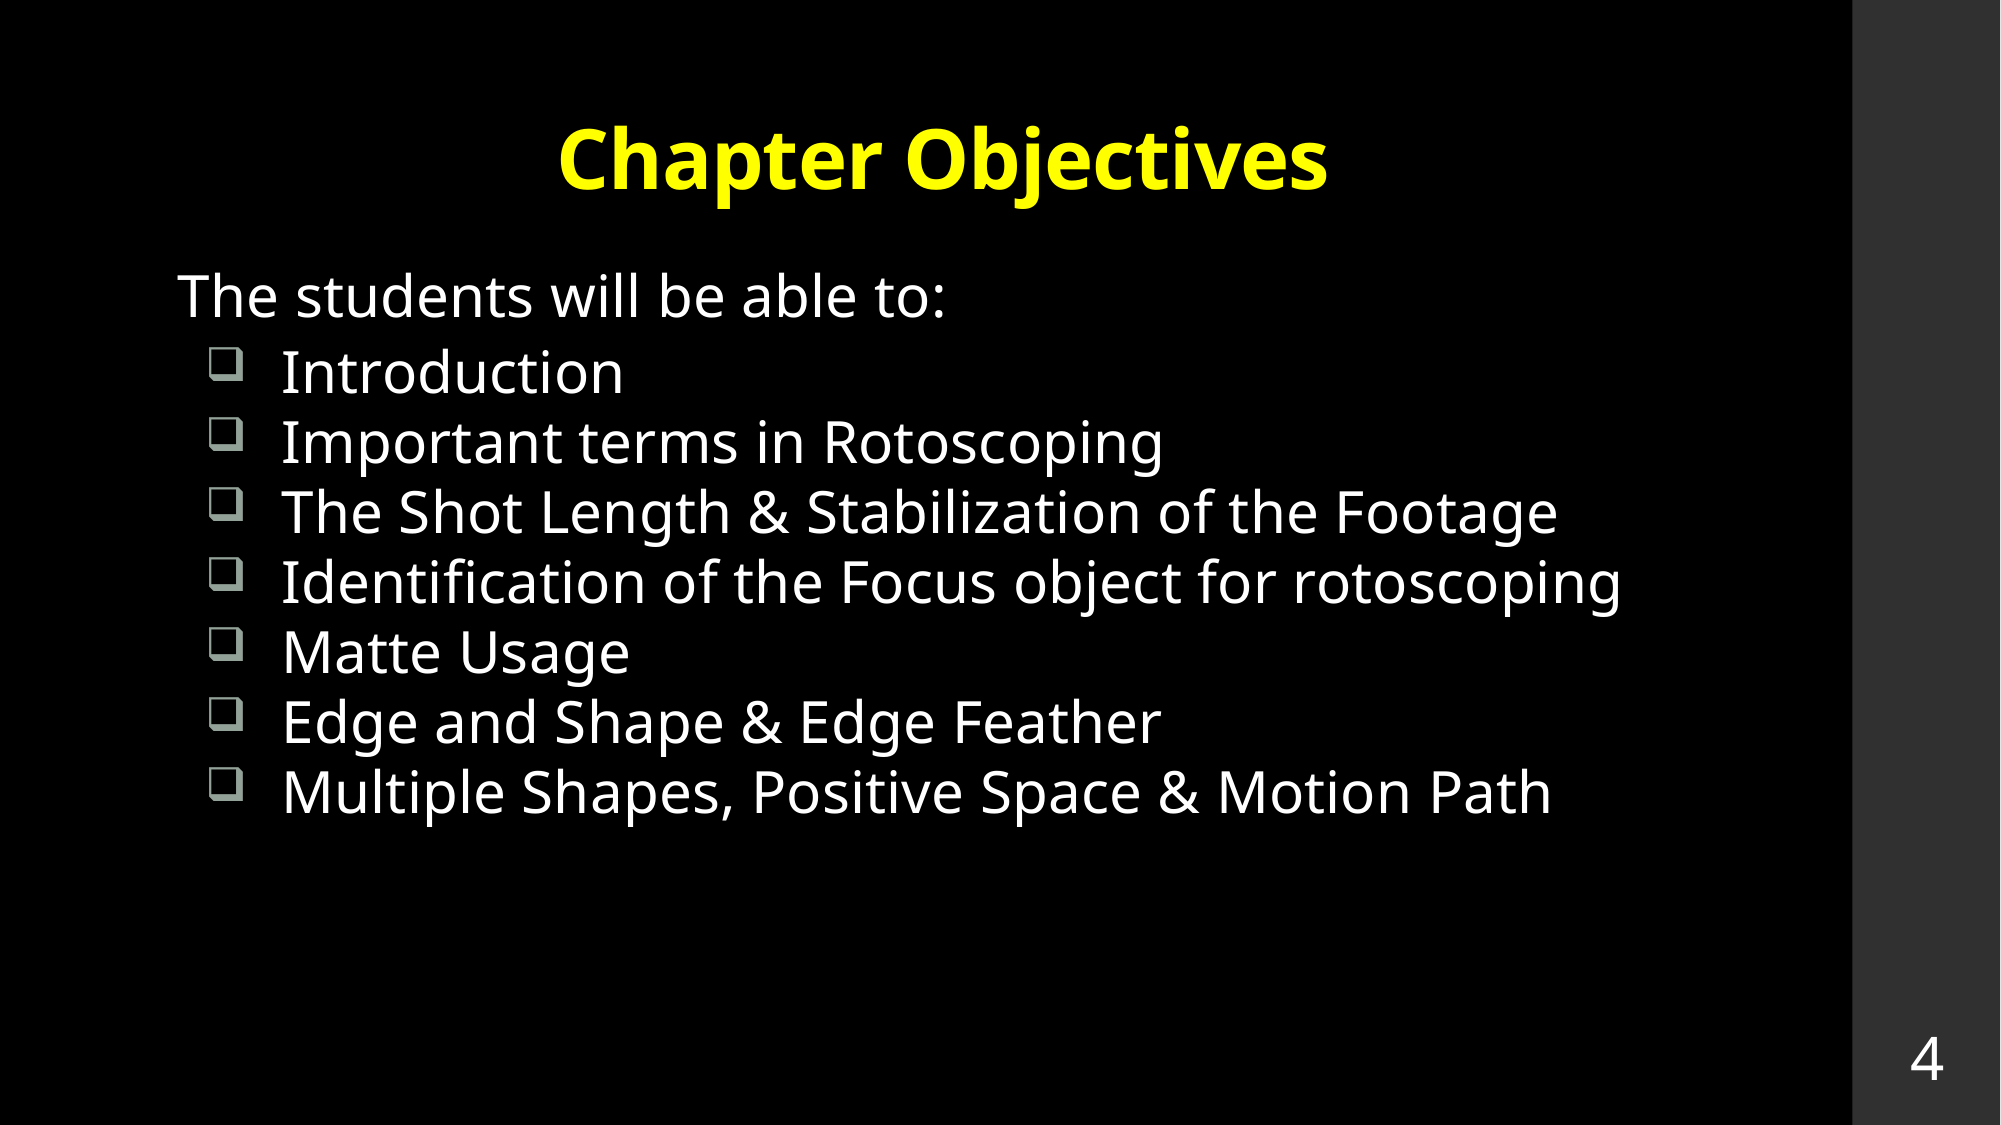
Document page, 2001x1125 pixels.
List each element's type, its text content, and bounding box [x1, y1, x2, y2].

slide_number 4 [1852, 1012, 2000, 1110]
list The students will be able to: Introduction Important terms in Rotoscoping The Shot Length & Stabilization of the Footage Identification of the Focus object for rotoscoping Matte Usage Edge and Shape & Edge Feather Multiple Shapes, Positive Space & Motion Path [162, 257, 1765, 868]
title Chapter Objectives [122, 54, 1765, 216]
